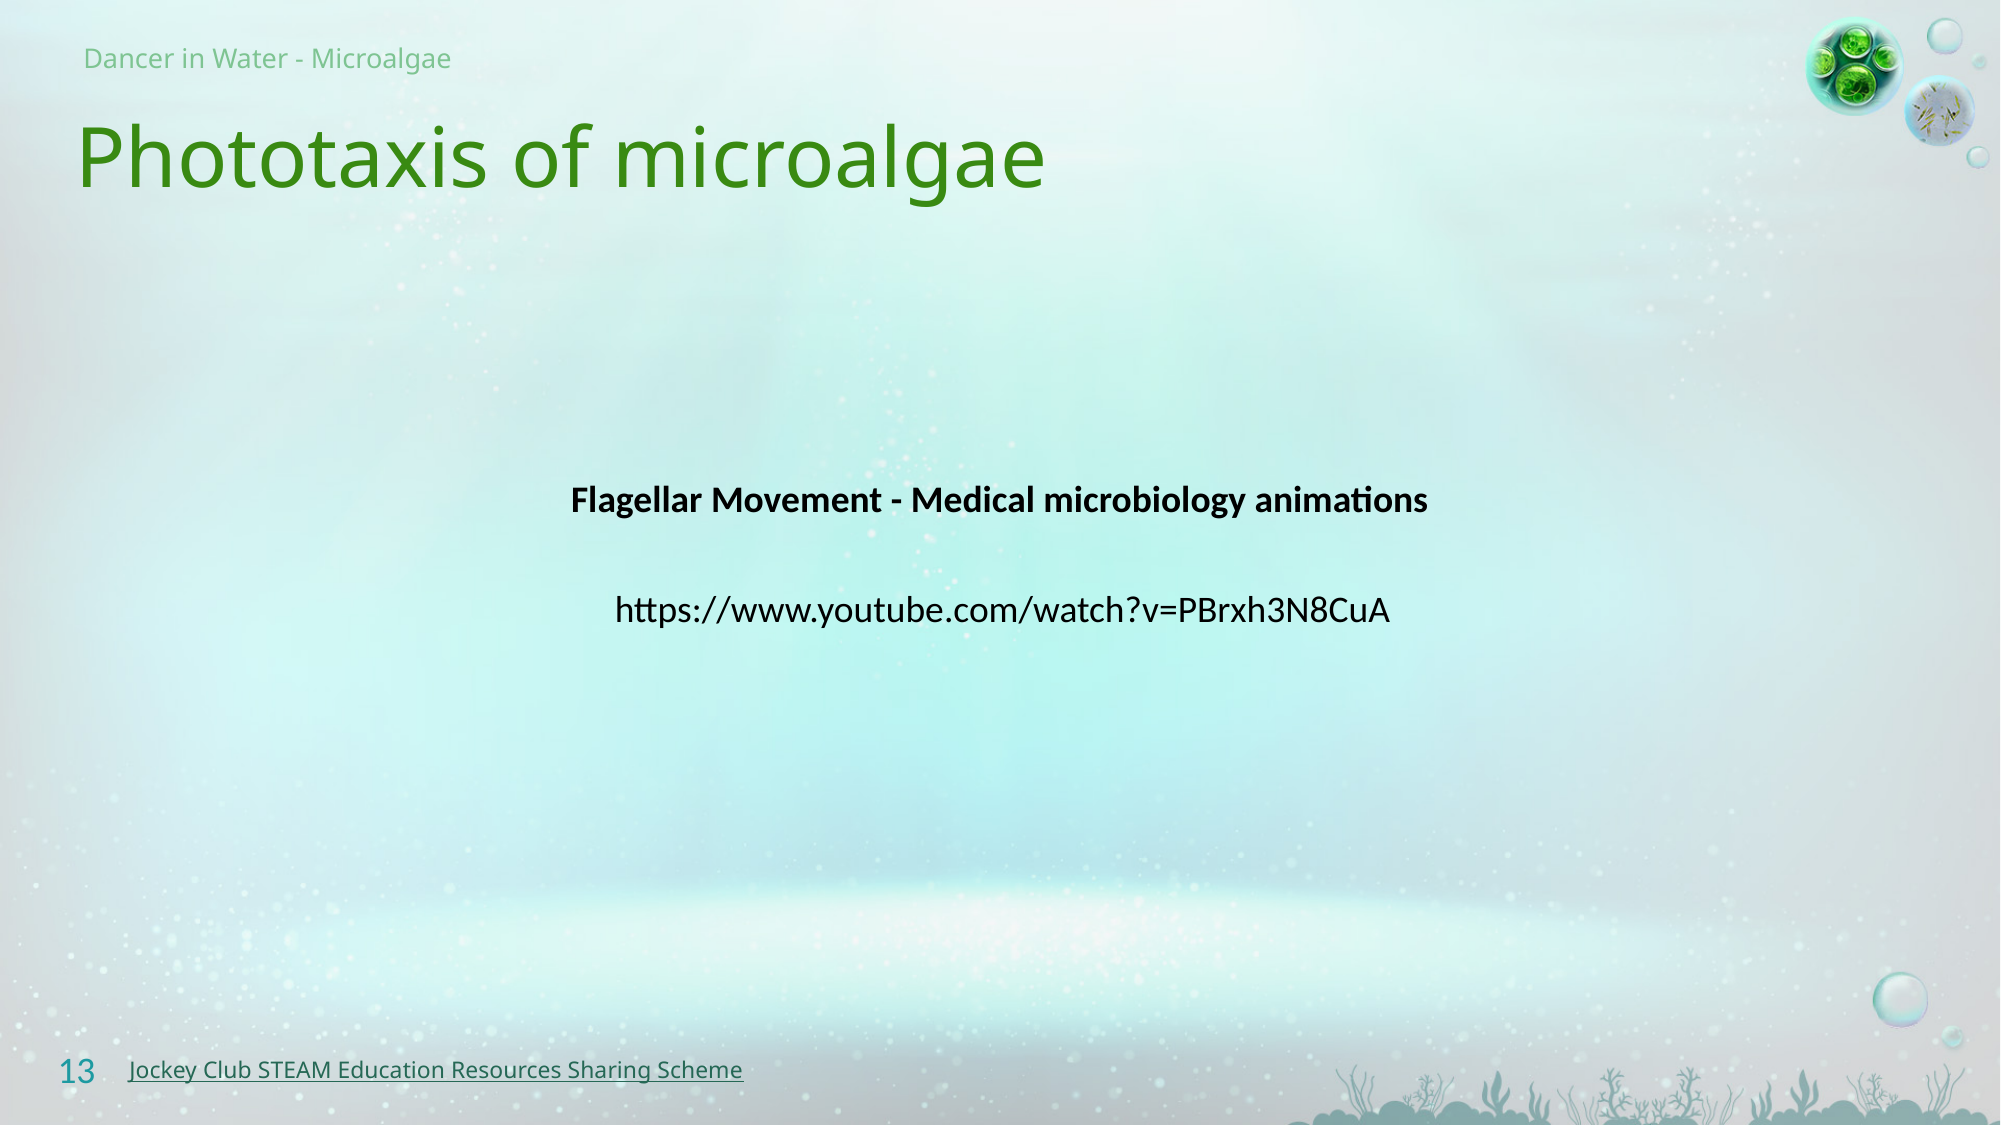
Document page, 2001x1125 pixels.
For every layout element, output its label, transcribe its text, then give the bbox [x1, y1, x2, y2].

picture [0, 0, 2001, 1125]
slide_number 13 [35, 1038, 118, 1099]
text_box Flagellar Movement - Medical microbiology animations [556, 467, 1690, 573]
text_box https://www.youtube.com/watch?v=PBrxh3N8CuA [600, 577, 1406, 638]
title Phototaxis of microalgae [61, 96, 1571, 229]
